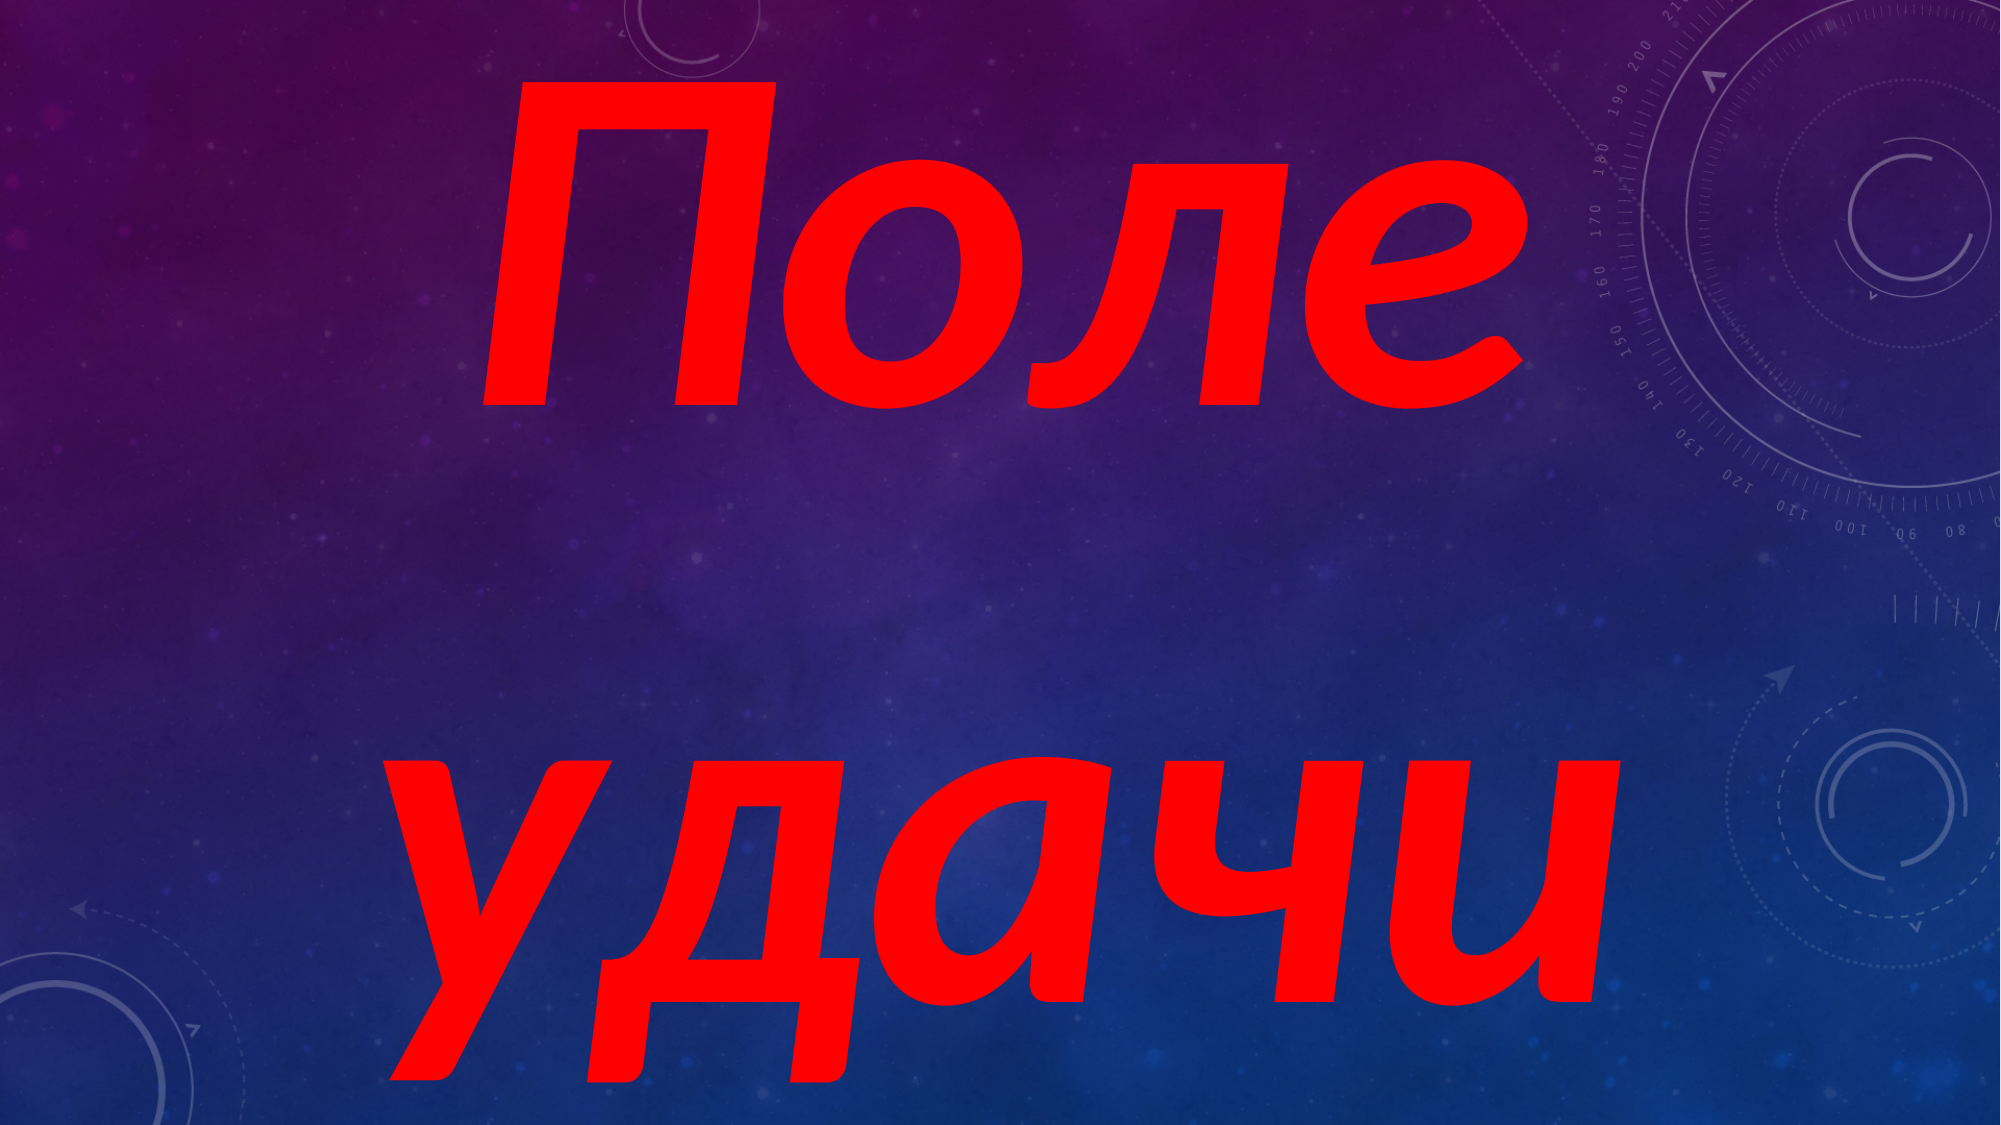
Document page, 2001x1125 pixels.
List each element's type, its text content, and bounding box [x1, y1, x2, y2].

text_box Поле удачи [32, 0, 1968, 1110]
picture [0, 0, 2001, 1125]
